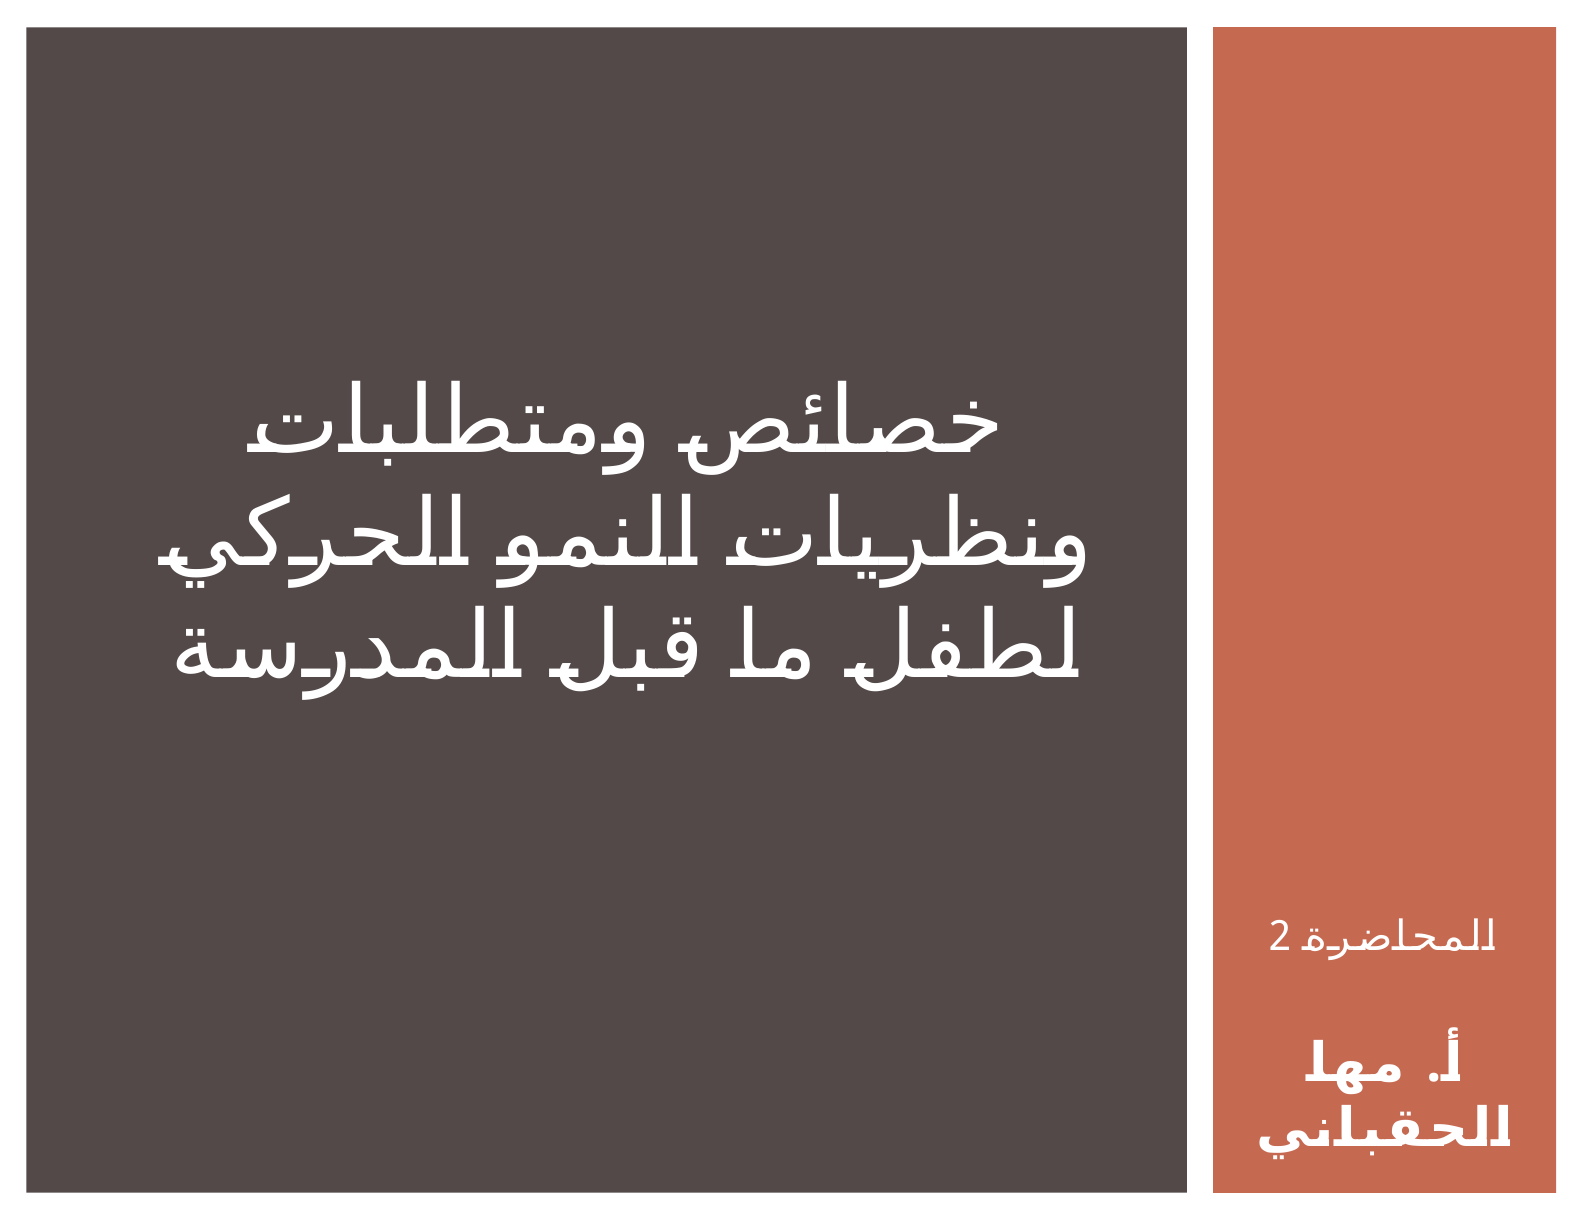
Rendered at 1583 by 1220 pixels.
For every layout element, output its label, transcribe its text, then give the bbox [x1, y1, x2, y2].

title خصائص ومتطلبات ونظريات النمو الحركي لطفل ما قبل المدرسة [79, 365, 1174, 691]
subtitle المحاضرة 2 أ. مها الحقباني [1213, 870, 1557, 1196]
